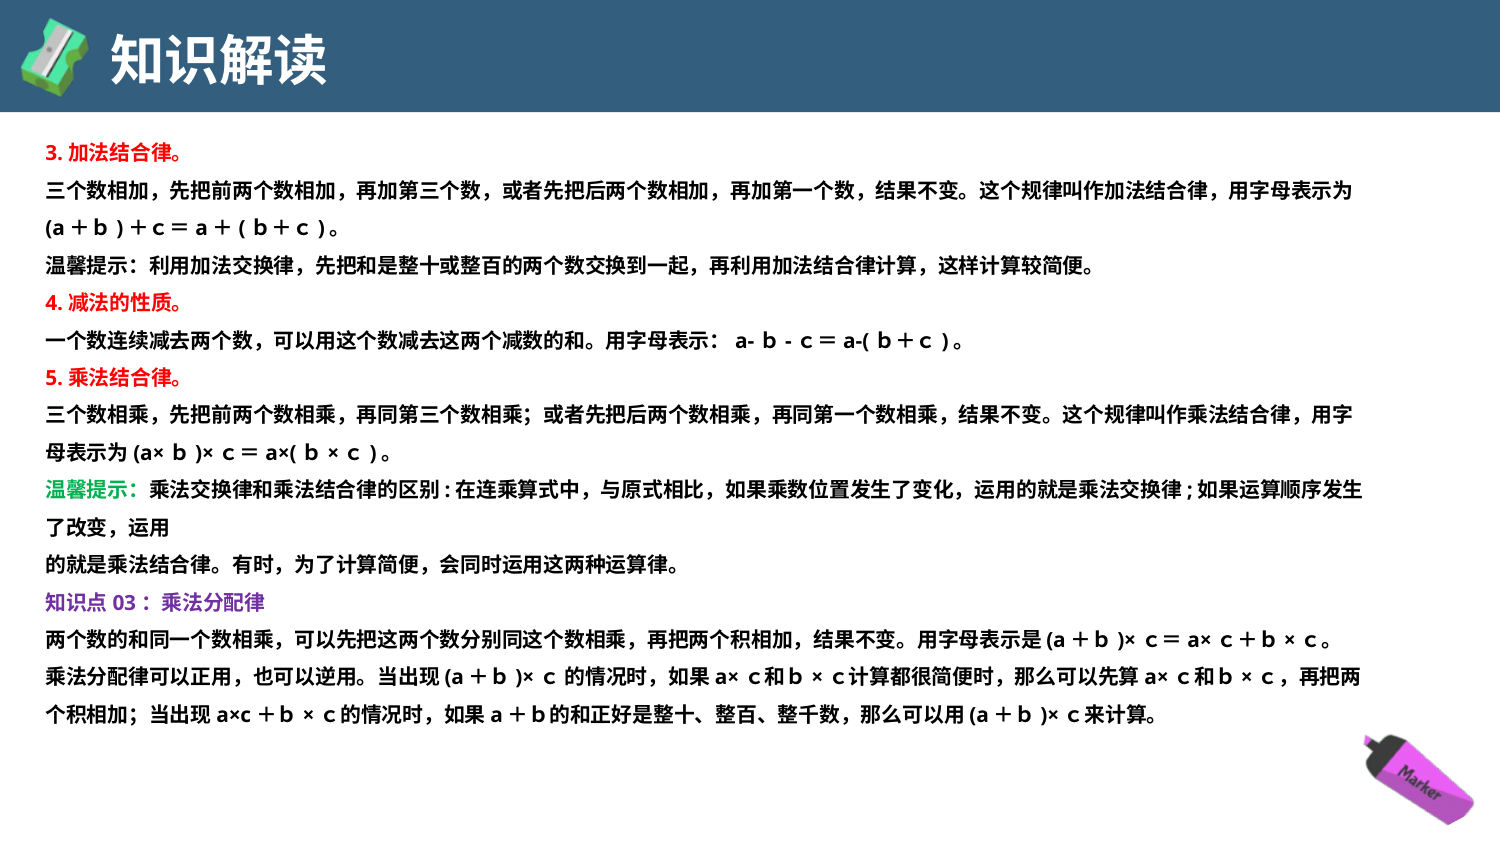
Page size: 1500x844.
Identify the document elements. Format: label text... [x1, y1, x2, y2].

text_box 知识解读 [104, 9, 1444, 104]
picture [14, 17, 100, 103]
picture [1344, 700, 1479, 844]
text_box [0, 0, 1500, 113]
text_box 3.加法结合律。 三个数相加，先把前两个数相加，再加第三个数，或者先把后两个数相加，再加第一个数，结果不变。这个规律叫作加法结合律，用字母表示为(a＋ｂ)＋ｃ＝a＋(ｂ＋ｃ)。 温馨提示：利用加法交换律，先把和是整十或整百的两个数交换到一起，再利用加法结合律计算，这样计算较简便。 4.减法的性质。 一个数连续减去两个数，可以用这个数减去这两个减数的和。用字母表示：a-ｂ-ｃ＝a-(ｂ＋ｃ)。 5.乘法结合律。 三个数相乘，先把前两个数相乘，再同第三个数相乘；或者先把后两个数相乘，再同第一个数相乘，结果不变。这个规律叫作乘法结合律，用字母表示为(a×ｂ)×ｃ＝a×(ｂ×ｃ)。 温馨提示：乘法交换律和乘法结合律的区别:在连乘算式中，与原式相比，如果乘数位置发生了变化，运用的就是乘法交换律;如果运算顺序发生了改变，运用 的就是乘法结合律。有时，为了计算简便，会同时运用这两种运算律。 知识点03：乘法分配律 两个数的和同一个数相乘，可以先把这两个数分别同这个数相乘，再把两个积相加，结果不变。用字母表示是(a＋ｂ)×ｃ＝a×ｃ＋ｂ×ｃ。 乘法分配律可以正用，也可以逆用。当出现(a＋ｂ)×ｃ 的情况时，如果a×ｃ和ｂ×ｃ计算都很简便时，那么可以先算a×ｃ和ｂ×ｃ，再把两个积相加；当出现a×c＋ｂ×ｃ的情况时，如果a＋ｂ的和正好是整十、整百、整千数，那么可以用(a＋ｂ)×ｃ来计算。 [30, 120, 1380, 577]
